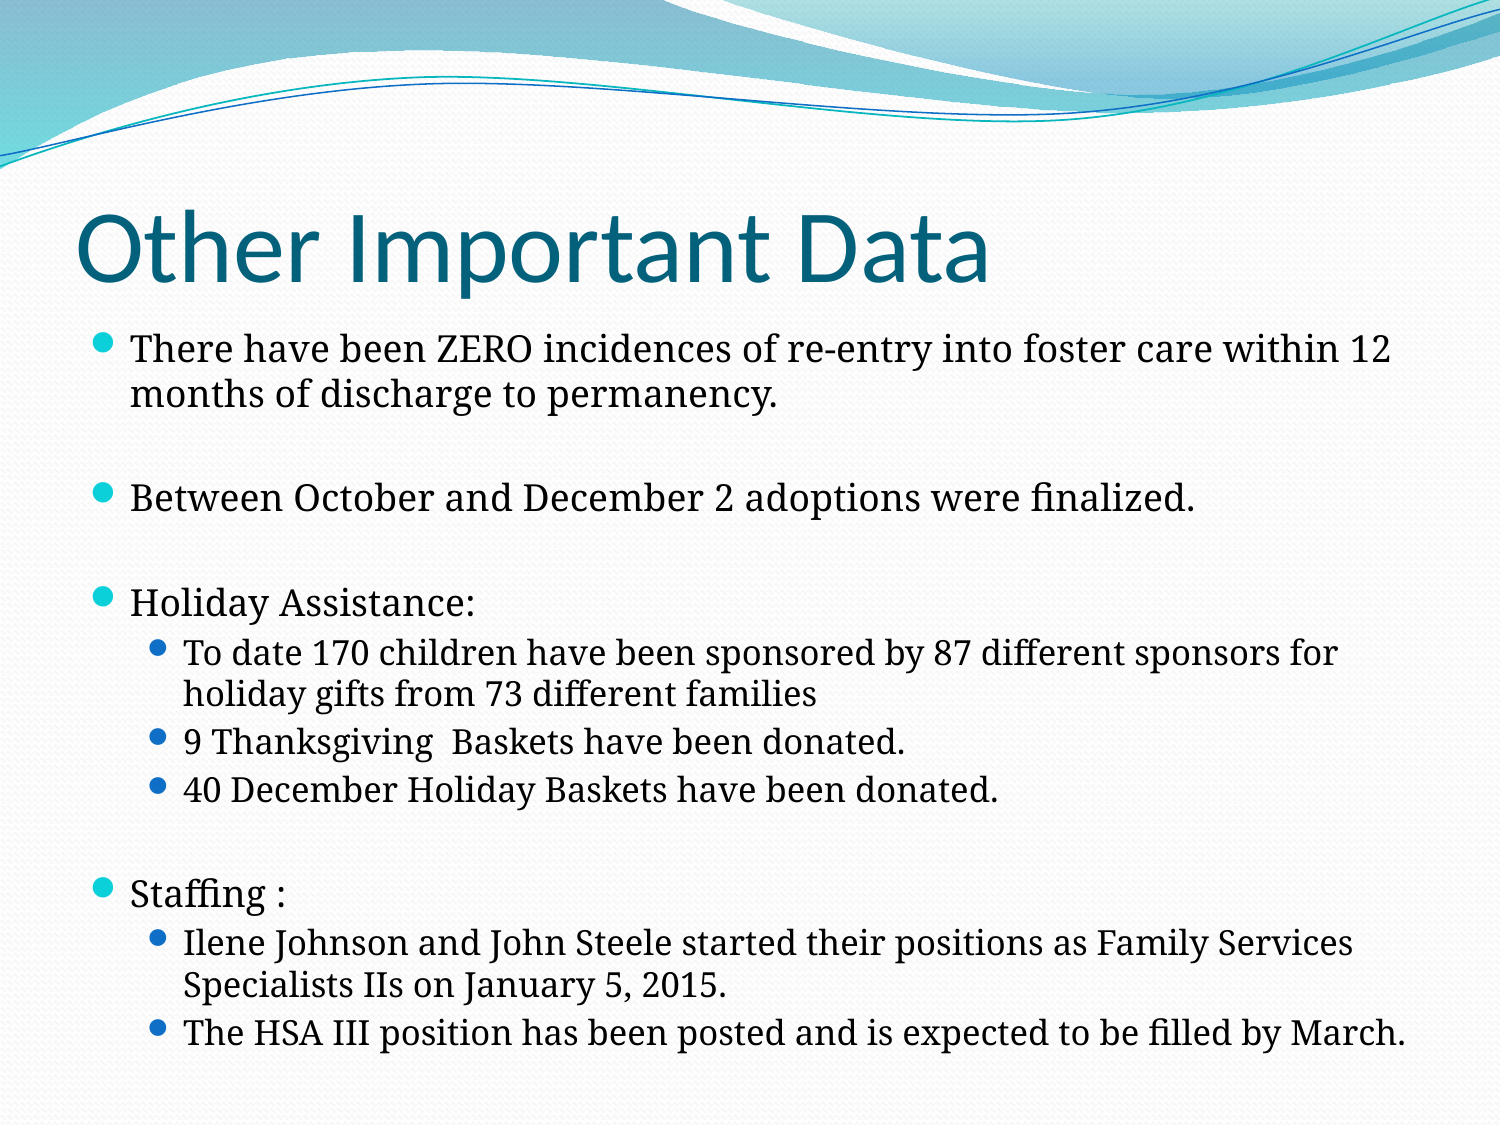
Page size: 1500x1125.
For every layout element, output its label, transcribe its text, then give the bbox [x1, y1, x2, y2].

list There have been ZERO incidences of re-entry into foster care within 12 months of discharge to permanency. Between October and December 2 adoptions were finalized. Holiday Assistance: To date 170 children have been sponsored by 87 different sponsors for holiday gifts from 73 different families 9 Thanksgiving Baskets have been donated. 40 December Holiday Baskets have been donated. Staffing : Ilene Johnson and John Steele started their positions as Family Services Specialists IIs on January 5, 2015. The HSA III position has been posted and is expected to be filled by March. [75, 317, 1425, 1088]
title Other Important Data [75, 115, 1425, 303]
